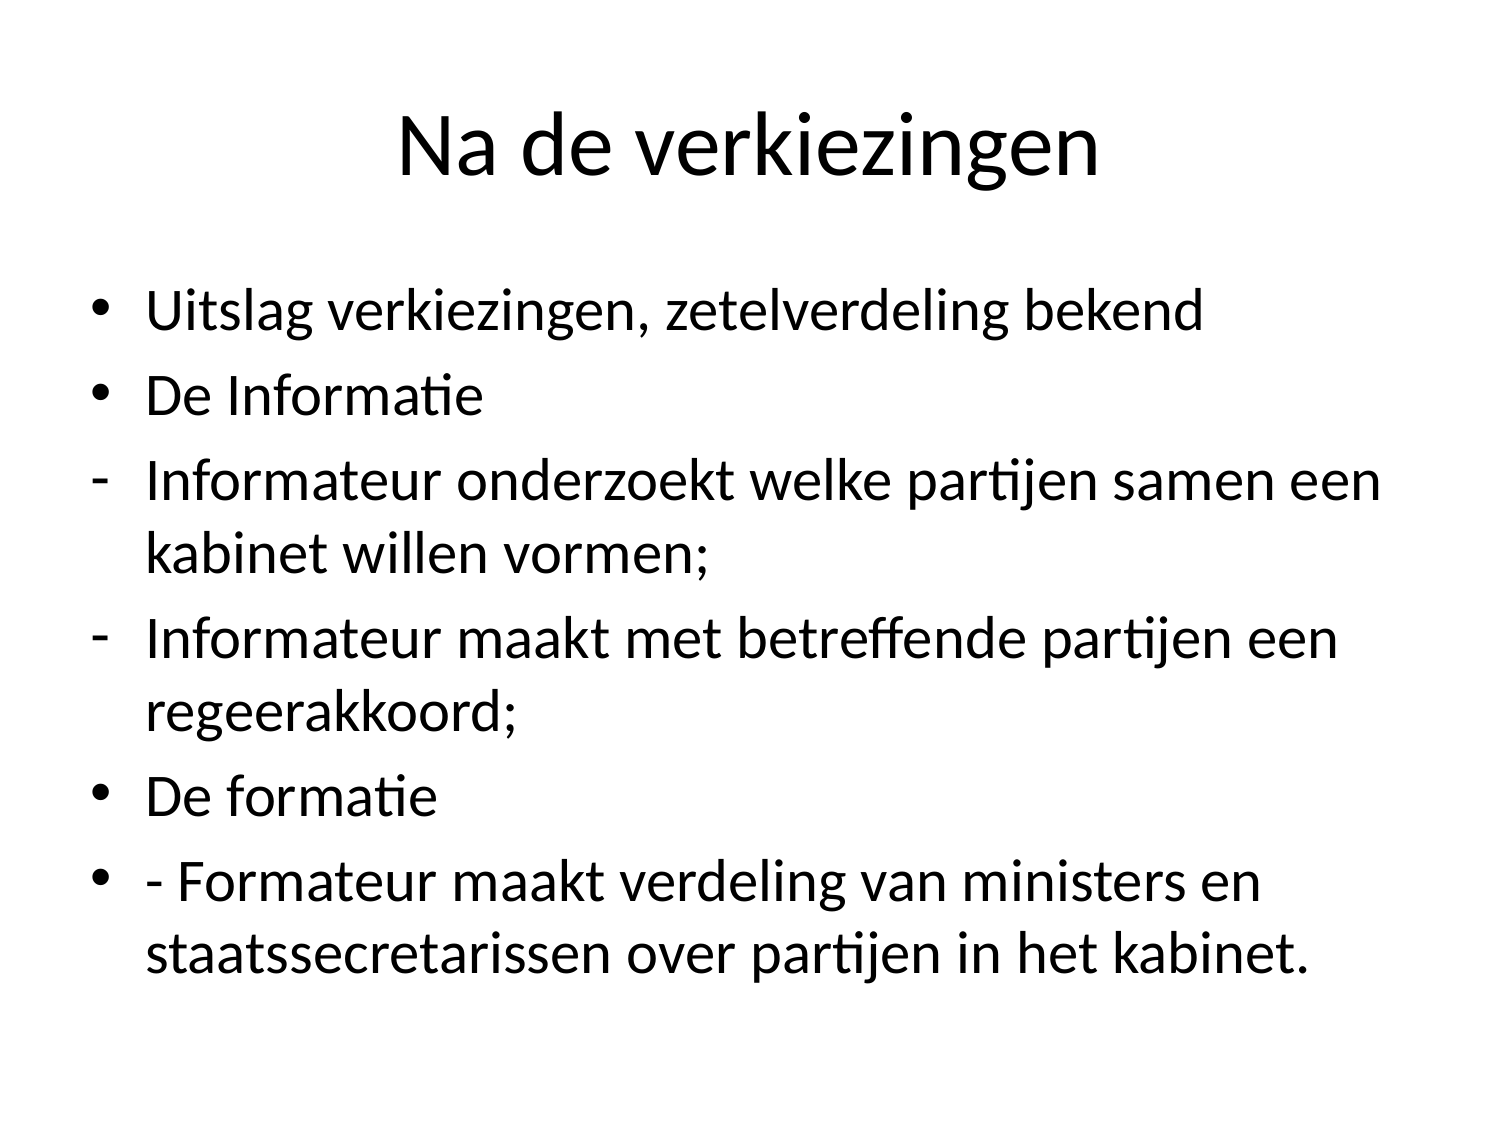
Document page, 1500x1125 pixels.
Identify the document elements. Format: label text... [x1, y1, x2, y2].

title Na de verkiezingen [75, 45, 1425, 233]
list Uitslag verkiezingen, zetelverdeling bekend De Informatie Informateur onderzoekt welke partijen samen een kabinet willen vormen; Informateur maakt met betreffende partijen een regeerakkoord; De formatie - Formateur maakt verdeling van ministers en staatssecretarissen over partijen in het kabinet. [75, 262, 1425, 1005]
